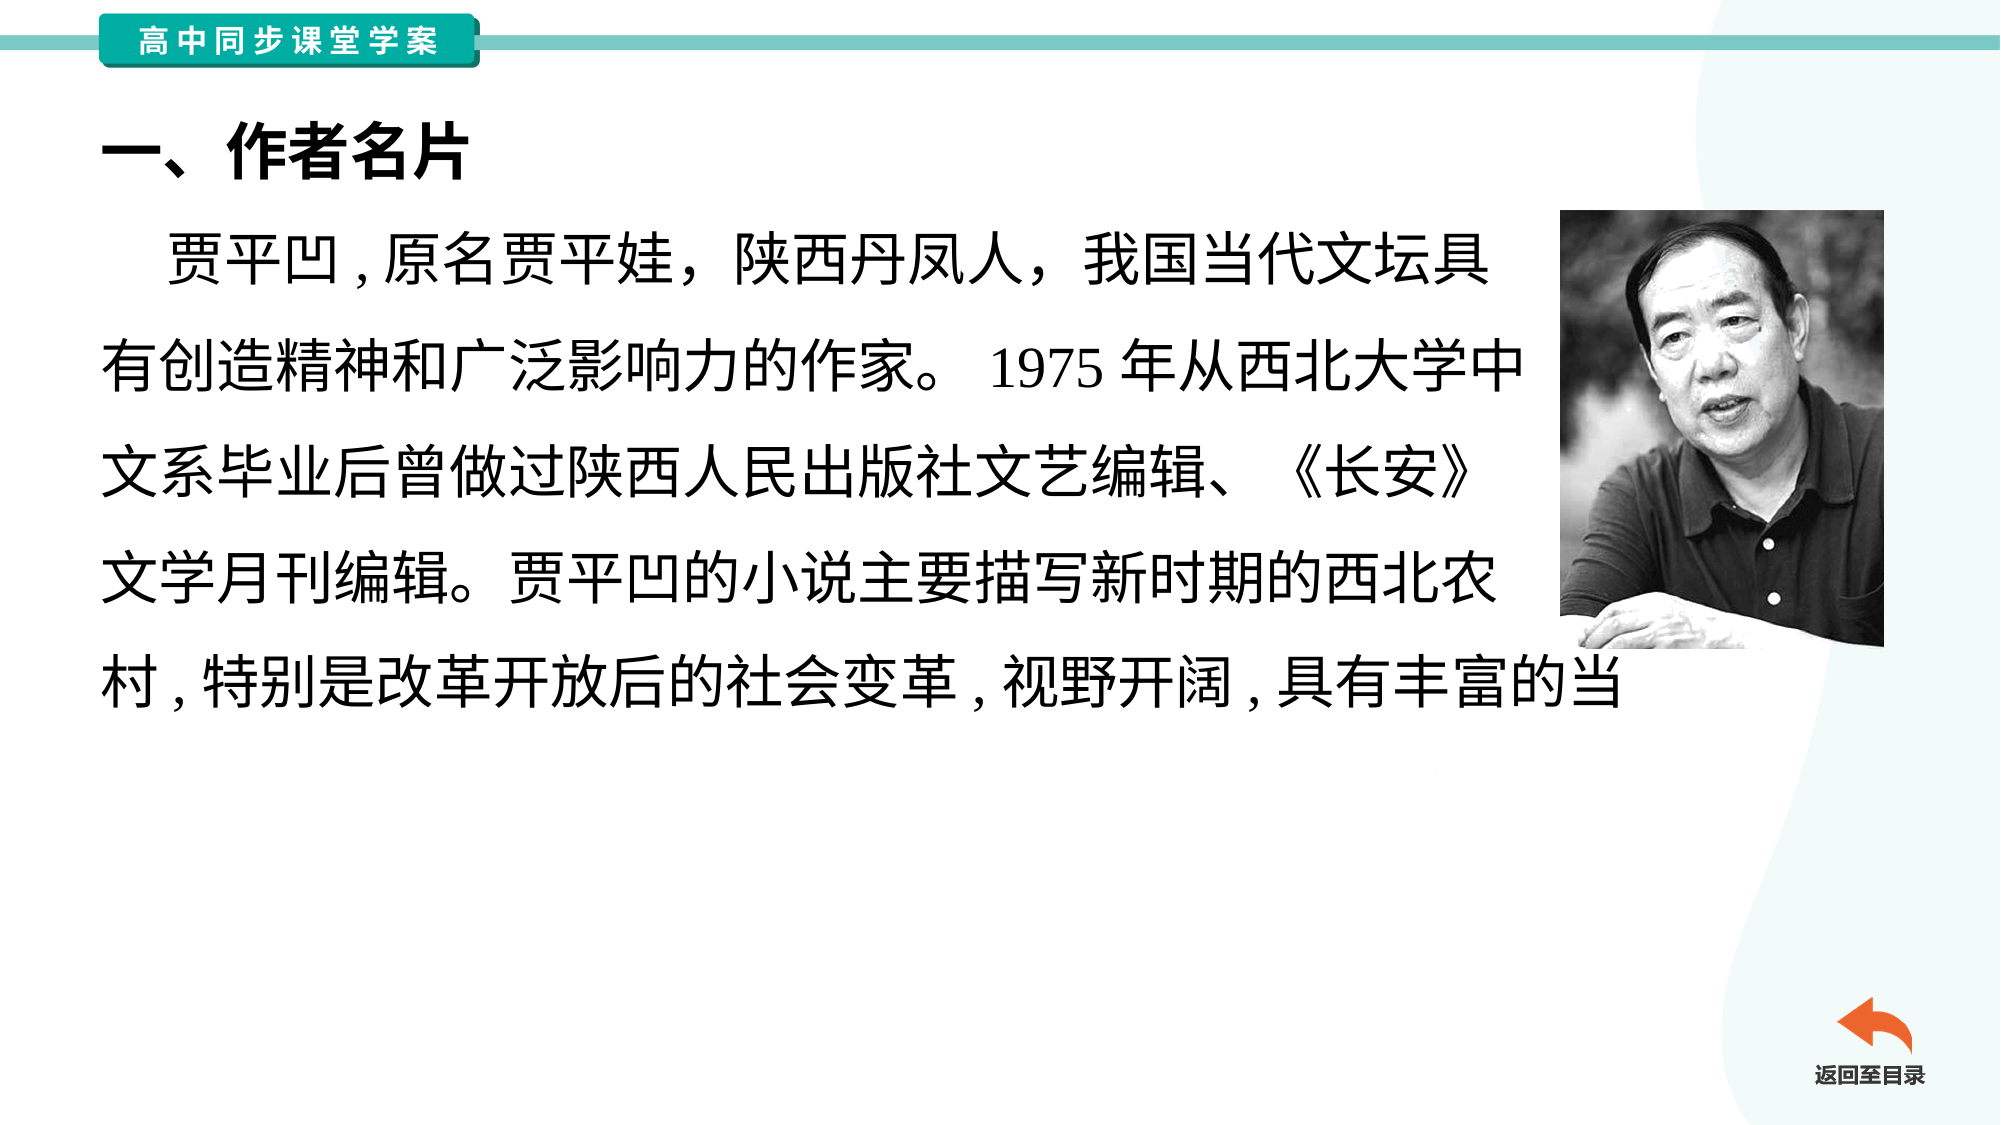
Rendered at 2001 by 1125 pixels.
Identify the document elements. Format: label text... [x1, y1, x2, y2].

text_box 一、作者名片 [100, 76, 1899, 248]
text_box 贾平凹,原名贾平娃，陕西丹凤人，我国当代文坛具 有创造精神和广泛影响力的作家。1975年从西北大学中 文系毕业后曾做过陕西人民出版社文艺编辑、《长安》 文学月刊编辑。贾平凹的小说主要描写新时期的西北农 村,特别是改革开放后的社会变革,视野开阔,具有丰富的当 [100, 186, 1556, 705]
picture [0, 0, 2000, 1125]
